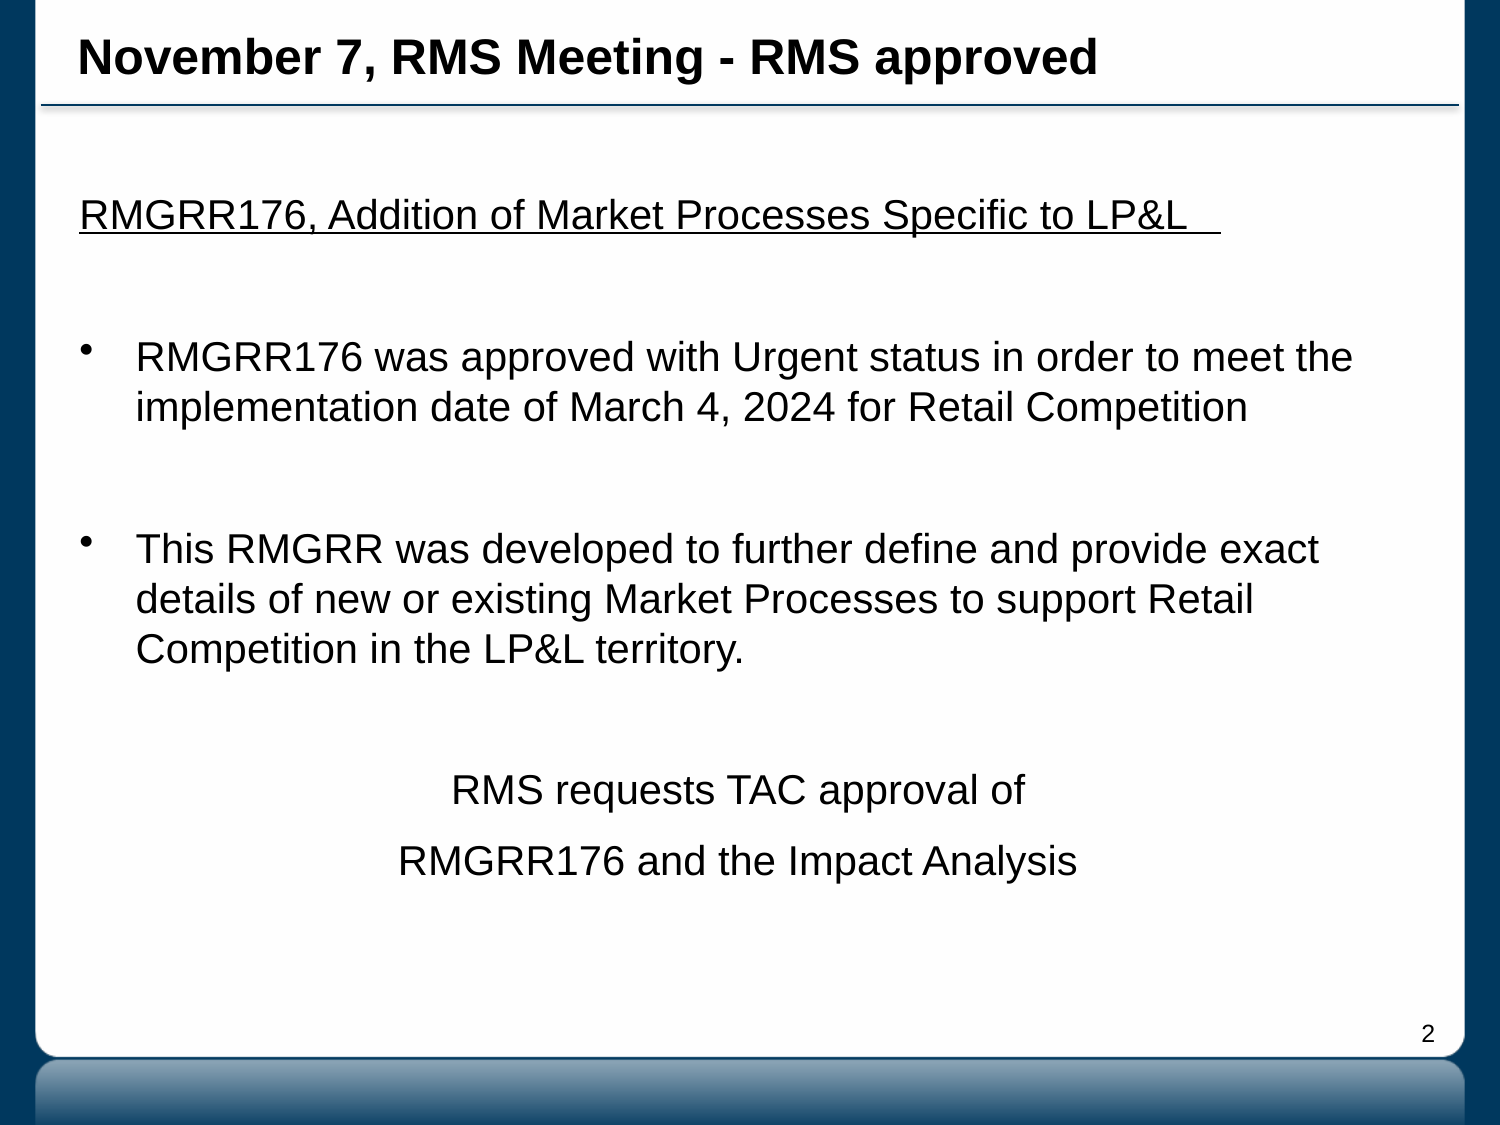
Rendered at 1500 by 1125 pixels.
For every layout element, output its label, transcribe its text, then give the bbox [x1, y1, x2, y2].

title November 7, RMS Meeting - RMS approved [62, 29, 1462, 140]
text_box RMGRR176, Addition of Market Processes Specific to LP&L RMGRR176 was approved with Urgent status in order to meet the implementation date of March 4, 2024 for Retail Competition This RMGRR was developed to further define and provide exact details of new or existing Market Processes to support Retail Competition in the LP&L territory. RMS requests TAC approval of RMGRR176 and the Impact Analysis [64, 140, 1423, 988]
picture [35, 0, 1465, 1125]
